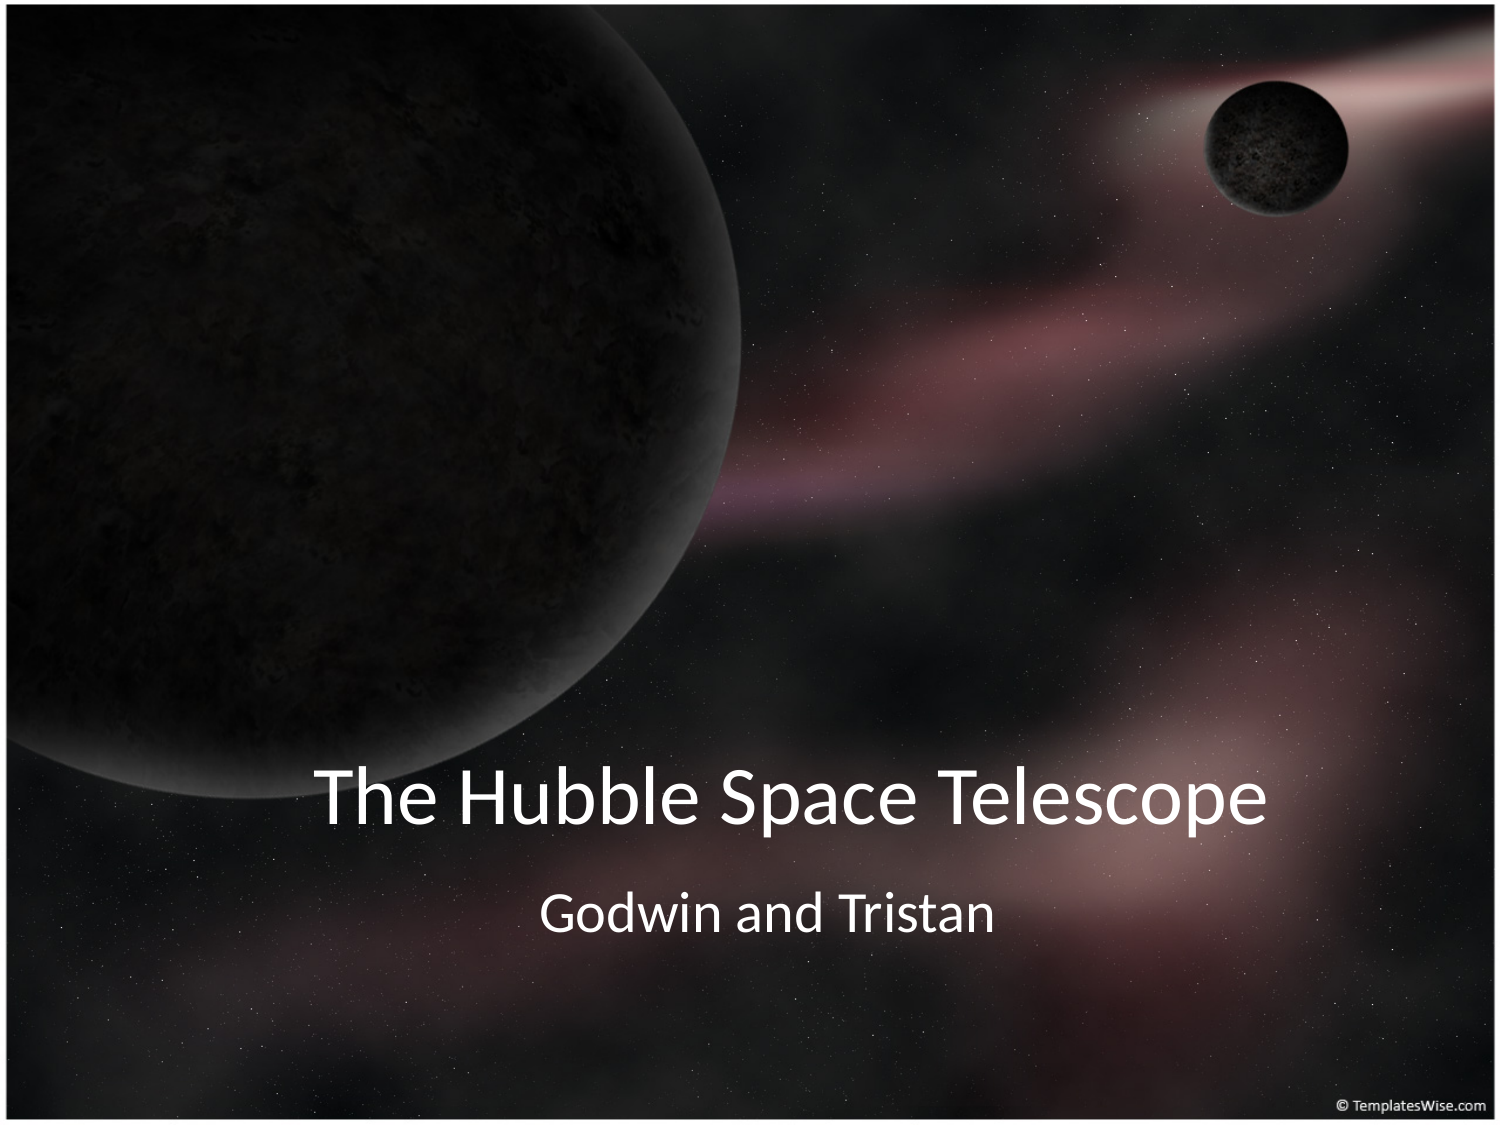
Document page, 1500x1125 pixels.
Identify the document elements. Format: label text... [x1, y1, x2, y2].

picture [0, 0, 1500, 1125]
title The Hubble Space Telescope [287, 737, 1296, 846]
subtitle Godwin and Tristan [386, 866, 1149, 1006]
